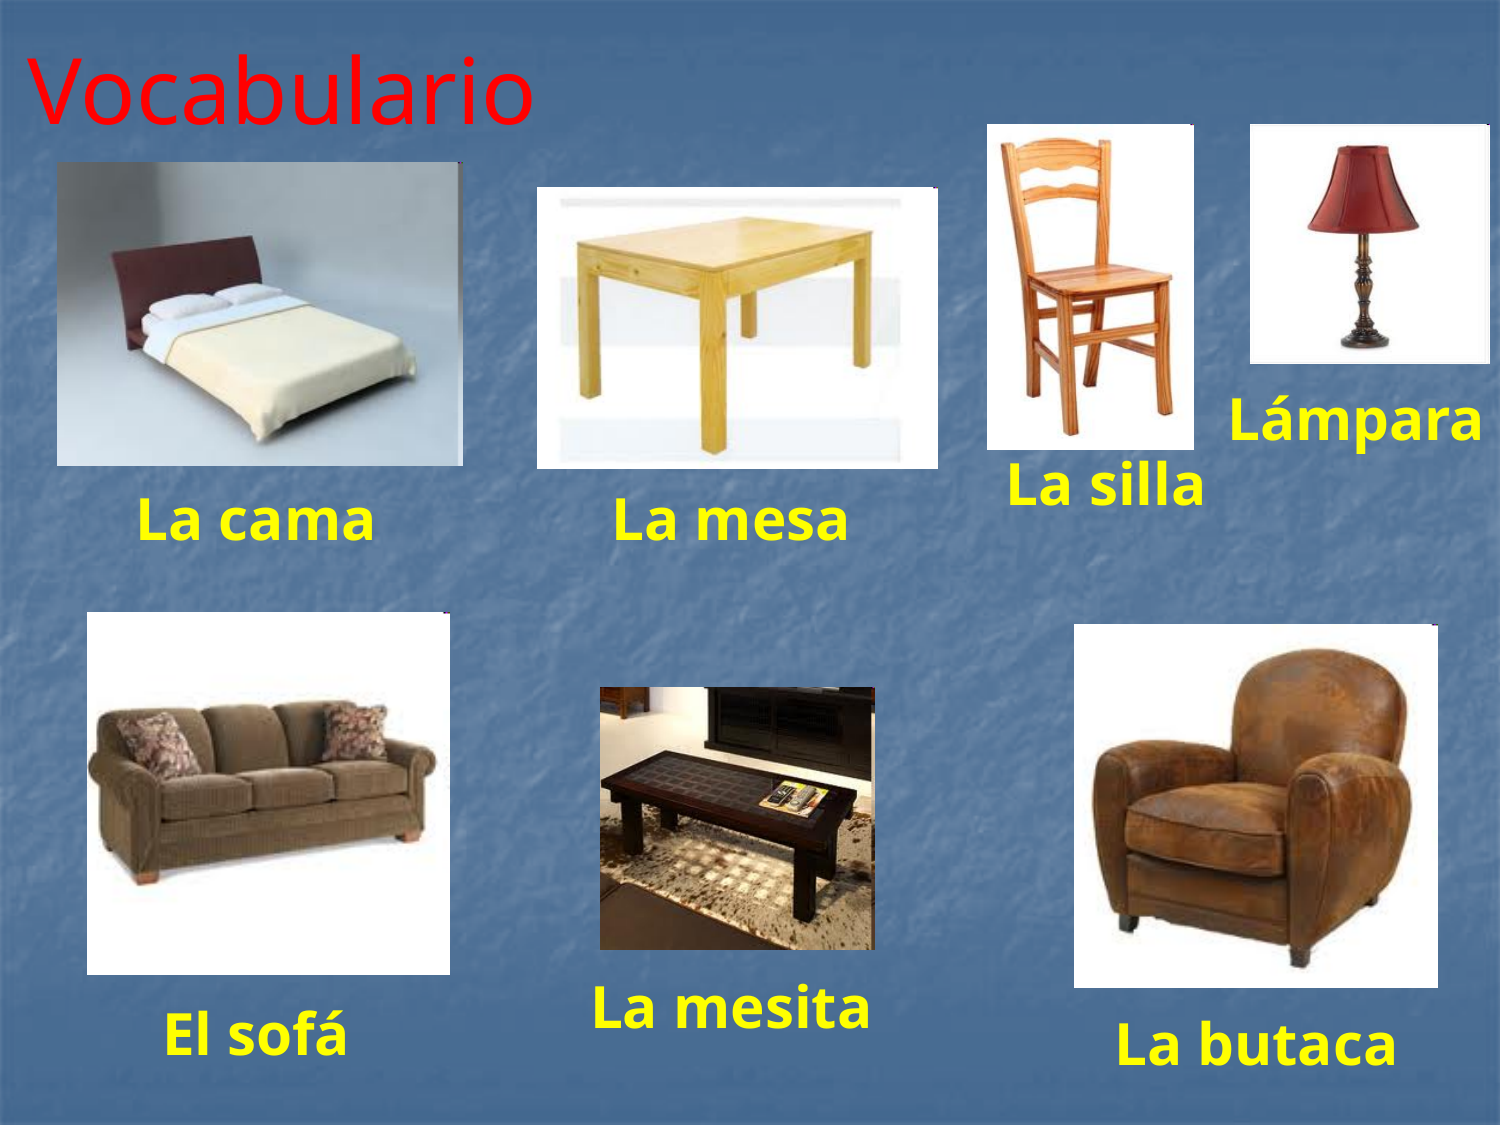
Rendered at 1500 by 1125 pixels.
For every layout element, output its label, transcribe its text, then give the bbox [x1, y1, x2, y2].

picture [87, 612, 451, 976]
text_box La mesa [549, 477, 913, 560]
picture [57, 162, 463, 466]
text_box La butaca [1074, 999, 1438, 1085]
text_box El sofá [74, 989, 438, 1075]
picture [1074, 624, 1438, 988]
text_box La silla [924, 439, 1288, 525]
picture [599, 687, 876, 950]
picture [1249, 124, 1490, 365]
picture [987, 124, 1195, 451]
text_box La mesita [549, 962, 913, 1048]
picture [537, 187, 938, 469]
text_box Lámpara [1187, 375, 1500, 460]
text_box La cama [74, 475, 438, 560]
title Vocabulario [12, 0, 1363, 175]
